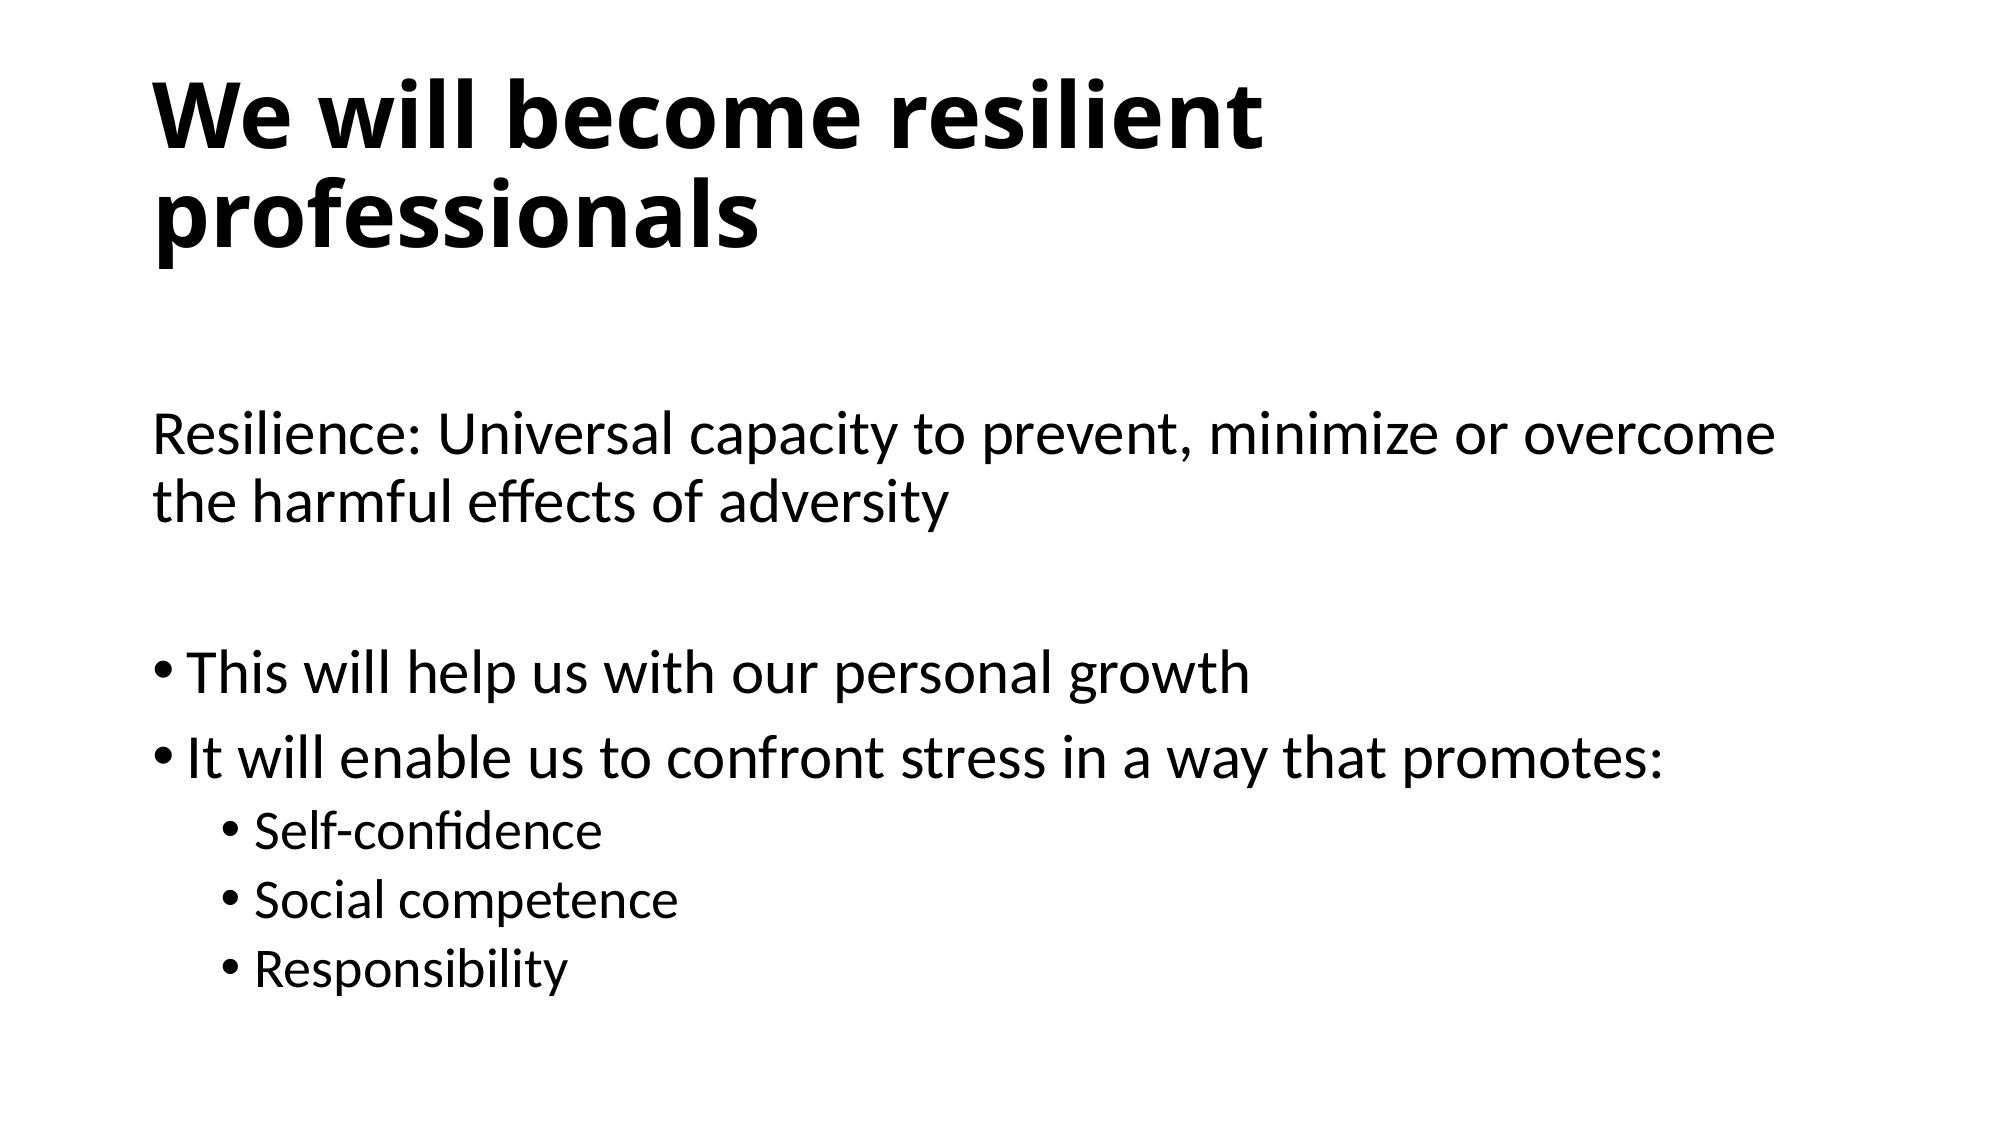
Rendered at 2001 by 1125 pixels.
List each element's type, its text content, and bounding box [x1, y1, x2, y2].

title We will become resilient professionals [137, 59, 1863, 278]
list Resilience: Universal capacity to prevent, minimize or overcome the harmful effects of adversity This will help us with our personal growth It will enable us to confront stress in a way that promotes: Self-confidence Social competence Responsibility [137, 299, 1863, 1014]
